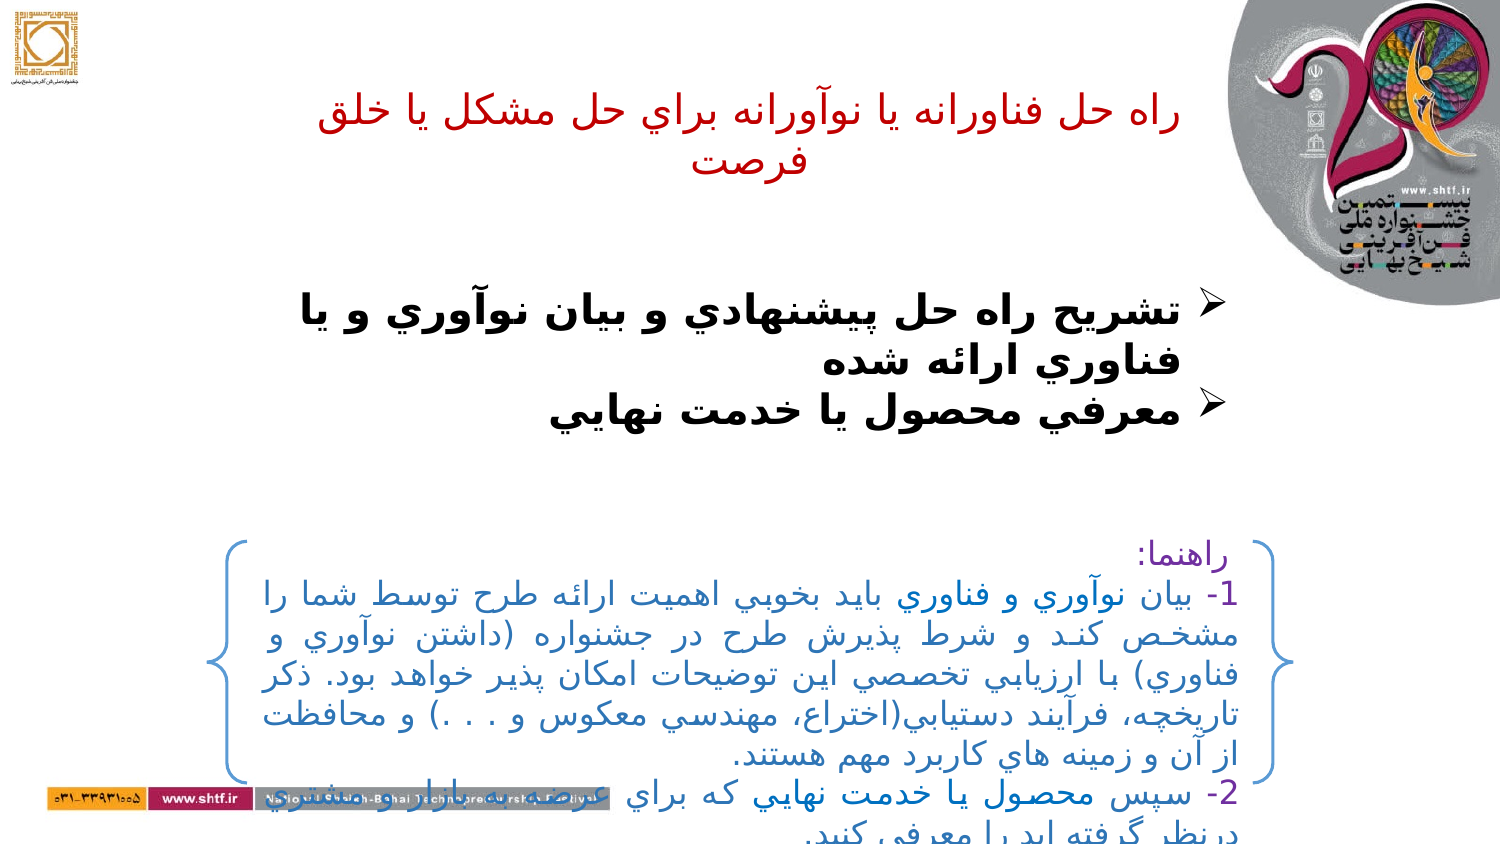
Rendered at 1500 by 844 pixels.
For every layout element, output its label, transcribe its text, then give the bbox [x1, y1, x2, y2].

text_box [1255, 539, 1294, 785]
text_box [206, 539, 245, 785]
text_box راهنما: 1- بيان نوآوري و فناوري بايد بخوبي اهميت ارائه طرح توسط شما را مشخص کند و شرط پذيرش طرح در جشنواره (داشتن نوآوري و فناوري) با ارزيابي تخصصي اين توضيحات امکان پذير خواهد بود. ذکر تاريخچه، فرآيند دستيابي(اختراع، مهندسي معکوس و . . .) و محافظت از آن و زمينه هاي کاربرد مهم هستند. 2- سپس محصول يا خدمت نهايي که براي عرضه به بازار و مشتري درنظر گرفته ايد را معرفي کنيد. پيشنهاد مي شود براي درک بهتر، تصاويري از نمونه طراحي شده يا ساخته شده اوليه نمايش داده شوند. [245, 524, 1255, 844]
picture [0, 0, 1500, 844]
text_box راه حل فناورانه يا نوآورانه براي حل مشکل يا خلق فرصت تشريح راه حل پيشنهادي و بيان نوآوري و يا فناوري ارائه شده معرفي محصول يا خدمت نهايي [255, 74, 1245, 396]
